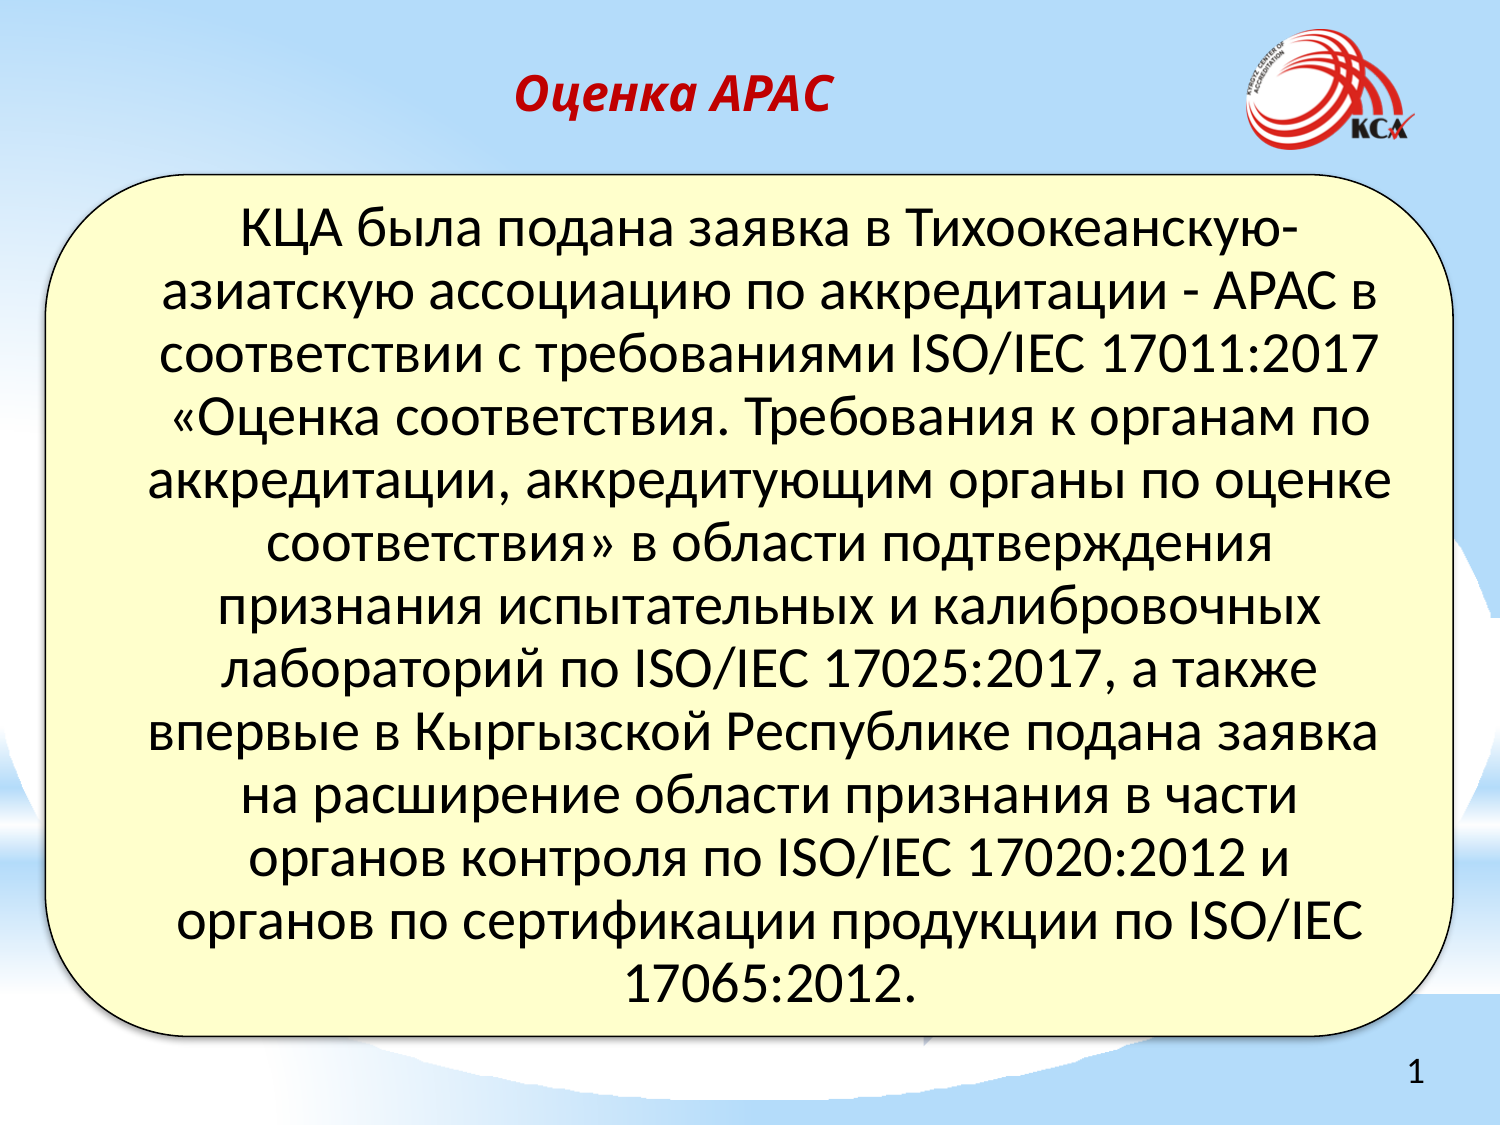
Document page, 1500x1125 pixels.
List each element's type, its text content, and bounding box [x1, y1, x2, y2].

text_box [44, 174, 1455, 1047]
slide_number 1 [1080, 1054, 1425, 1103]
text_box Оценка АРАС [100, 54, 1240, 130]
picture [0, 0, 1500, 1125]
